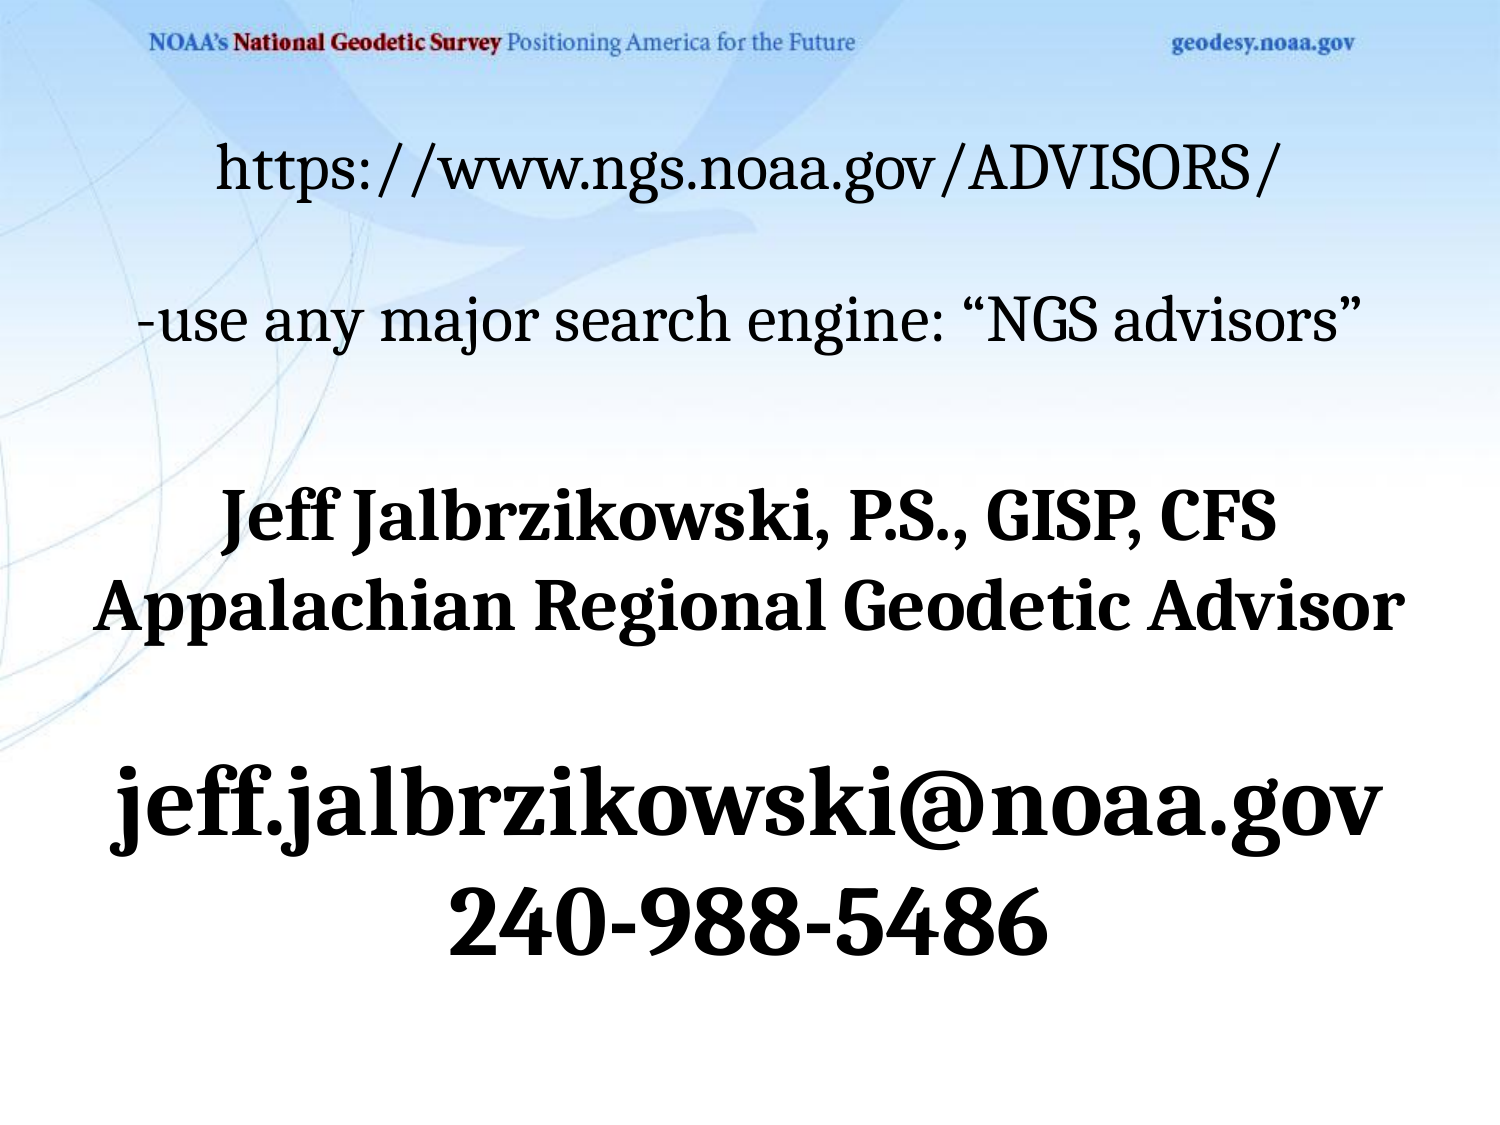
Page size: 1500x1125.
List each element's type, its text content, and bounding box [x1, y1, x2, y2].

text_box https://www.ngs.noaa.gov/ADVISORS/ -use any major search engine: “NGS advisors” [35, 121, 1465, 309]
picture [0, 0, 1500, 1125]
text_box Jeff Jalbrzikowski, P.S., GISP, CFS Appalachian Regional Geodetic Advisor jeff.jalbrzikowski@noaa.gov 240-988-5486 [35, 457, 1465, 983]
